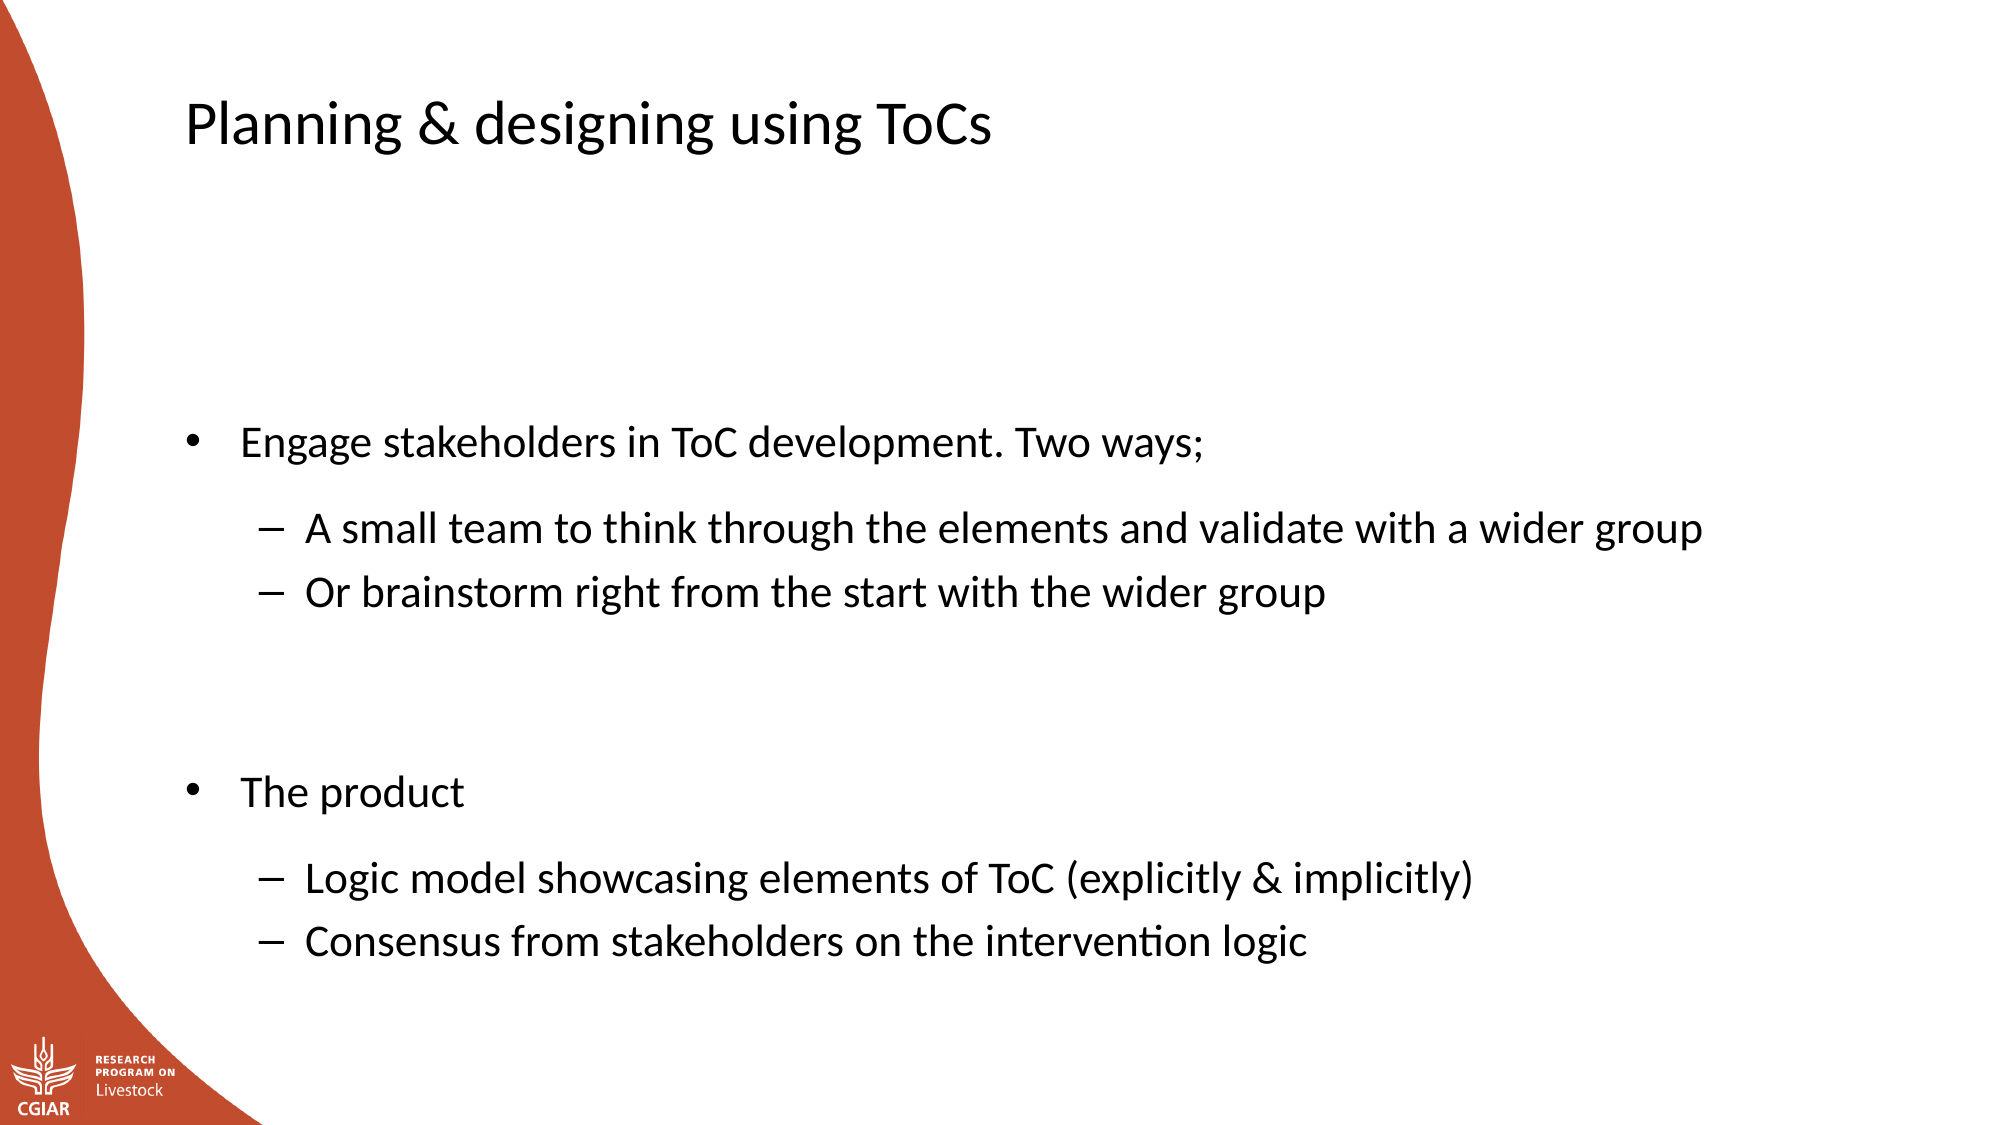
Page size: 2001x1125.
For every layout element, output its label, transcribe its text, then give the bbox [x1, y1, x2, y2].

list Planning & designing using ToCs [170, 75, 1900, 263]
picture [0, 0, 263, 1125]
list Engage stakeholders in ToC development. Two ways; A small team to think through the elements and validate with a wider group Or brainstorm right from the start with the wider group The product Logic model showcasing elements of ToC (explicitly & implicitly) Consensus from stakeholders on the intervention logic [170, 350, 1883, 975]
